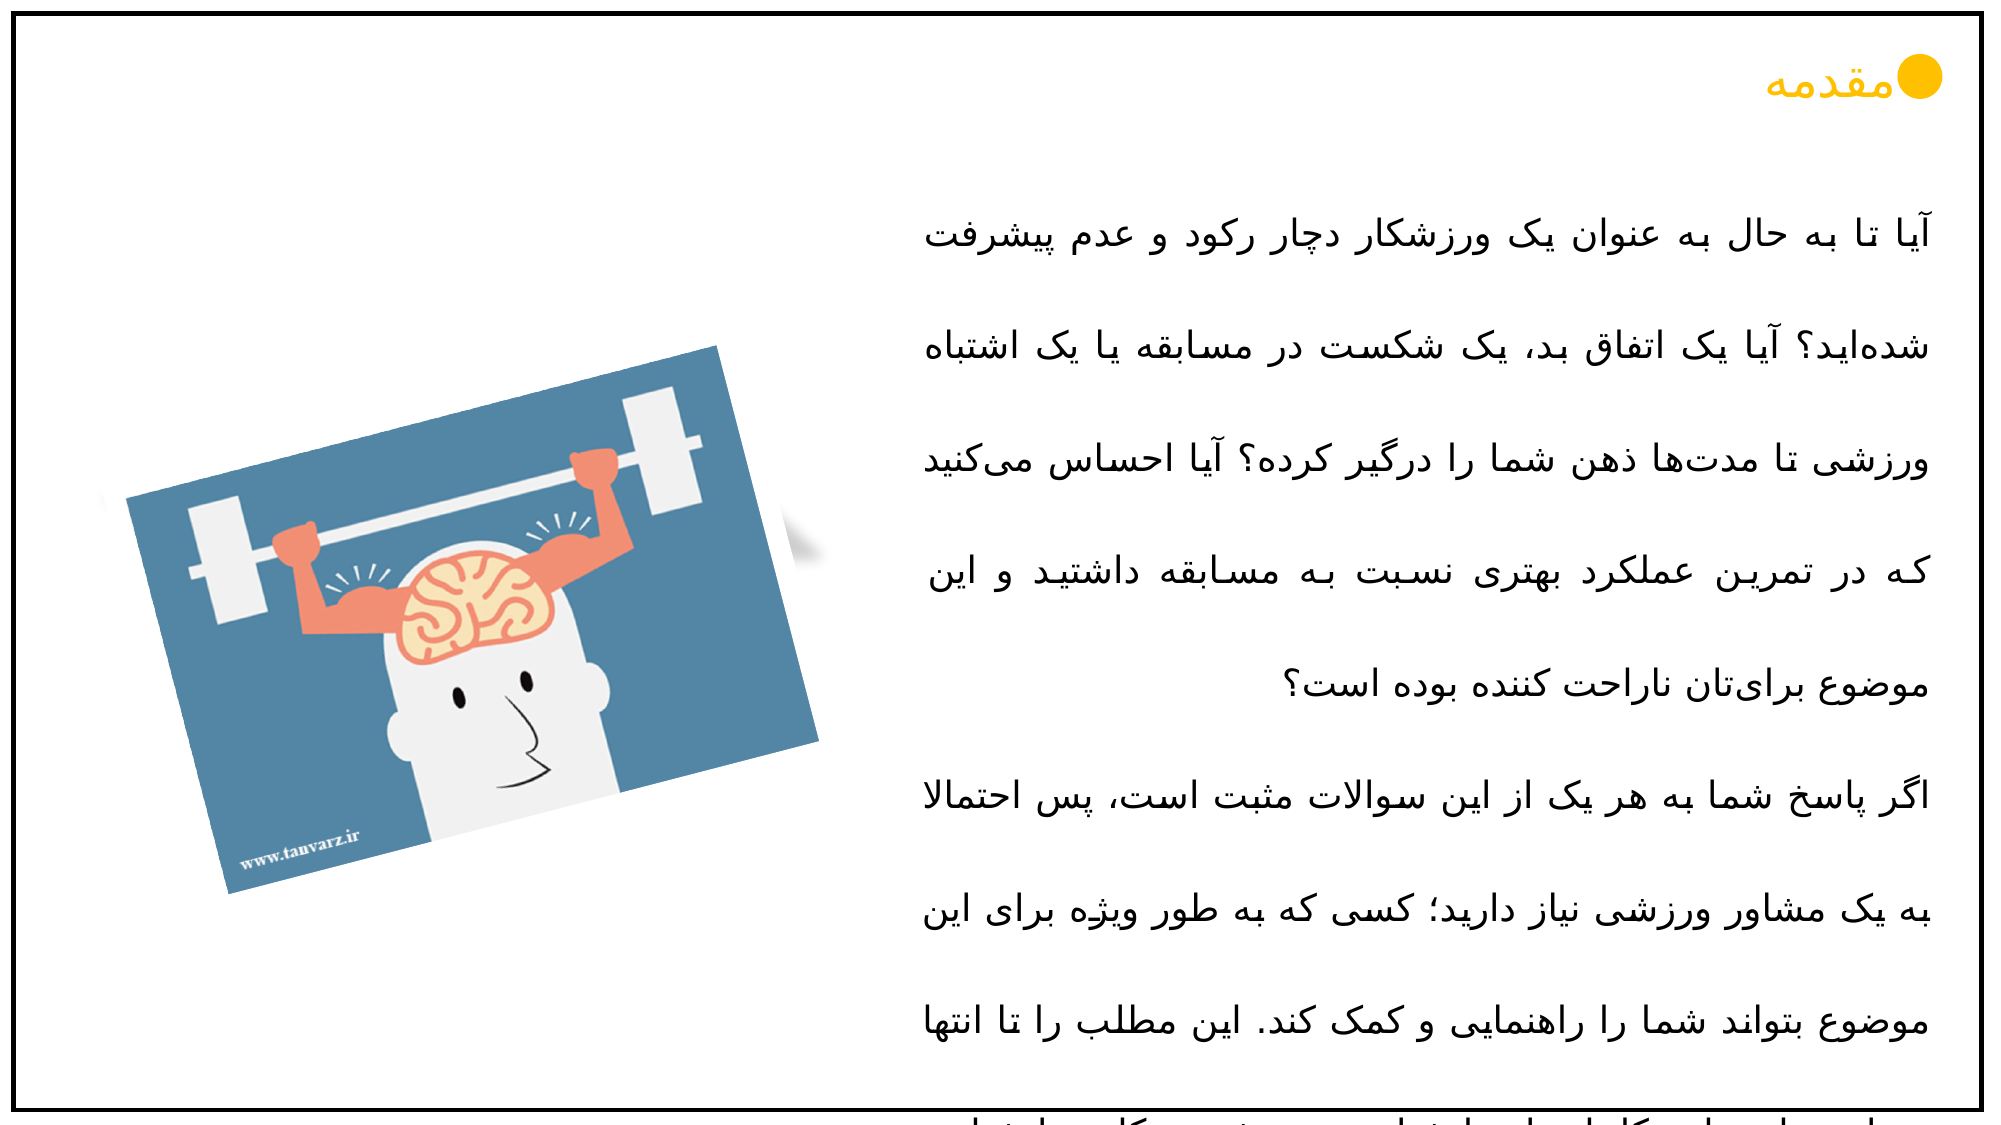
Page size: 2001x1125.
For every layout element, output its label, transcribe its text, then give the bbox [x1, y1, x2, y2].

text_box آیا تا به حال به عنوان یک ورزشکار دچار رکود و عدم پیشرفت شده‌اید؟ آیا یک اتفاق بد، یک شکست در مسابقه یا یک اشتباه ورزشی تا مدت‌ها ذهن شما را درگیر کرده؟ آیا احساس می‌کنید که در تمرین عملکرد بهتری نسبت به مسابقه داشتید و این موضوع برای‌تان ناراحت کننده بوده است؟ اگر پاسخ شما به هر یک از این سوالات مثبت است، پس احتمالا به یک مشاور ورزشی نیاز دارید؛ کسی که به طور ویژه برای این موضوع بتواند شما را راهنمایی و کمک کند. این مطلب را تا انتها بخوانید تا به‌طور کامل با روانشناسی ورزشی و کار روانشناس ورزشی آشنا شوید. [906, 133, 1946, 1125]
picture [127, 346, 818, 893]
text_box مقدمه [1748, 40, 1913, 115]
